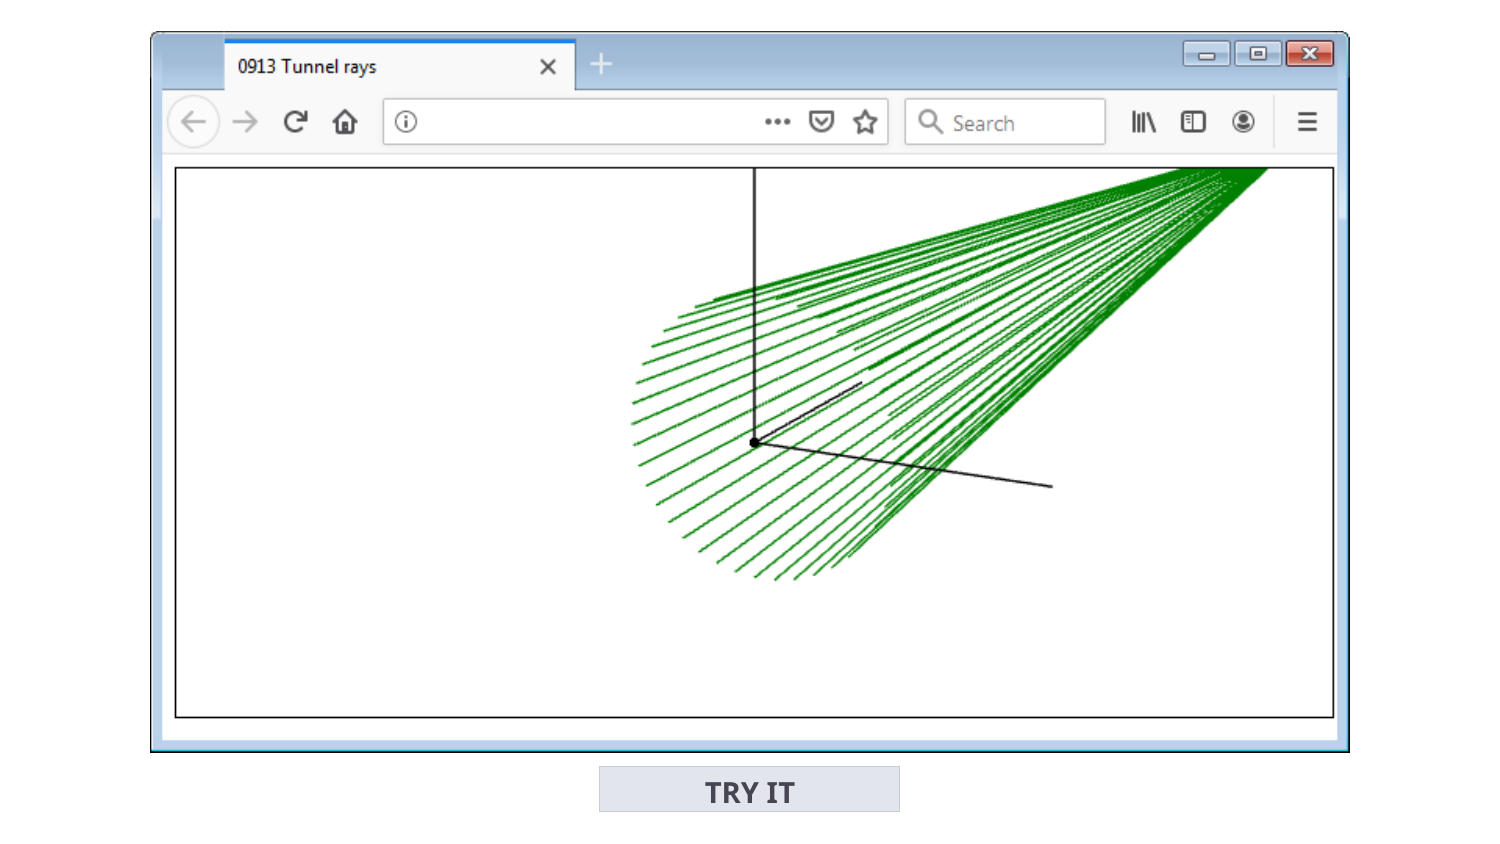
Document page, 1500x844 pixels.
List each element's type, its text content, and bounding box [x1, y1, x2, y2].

picture [149, 31, 1351, 753]
text_box TRY IT [599, 766, 900, 812]
